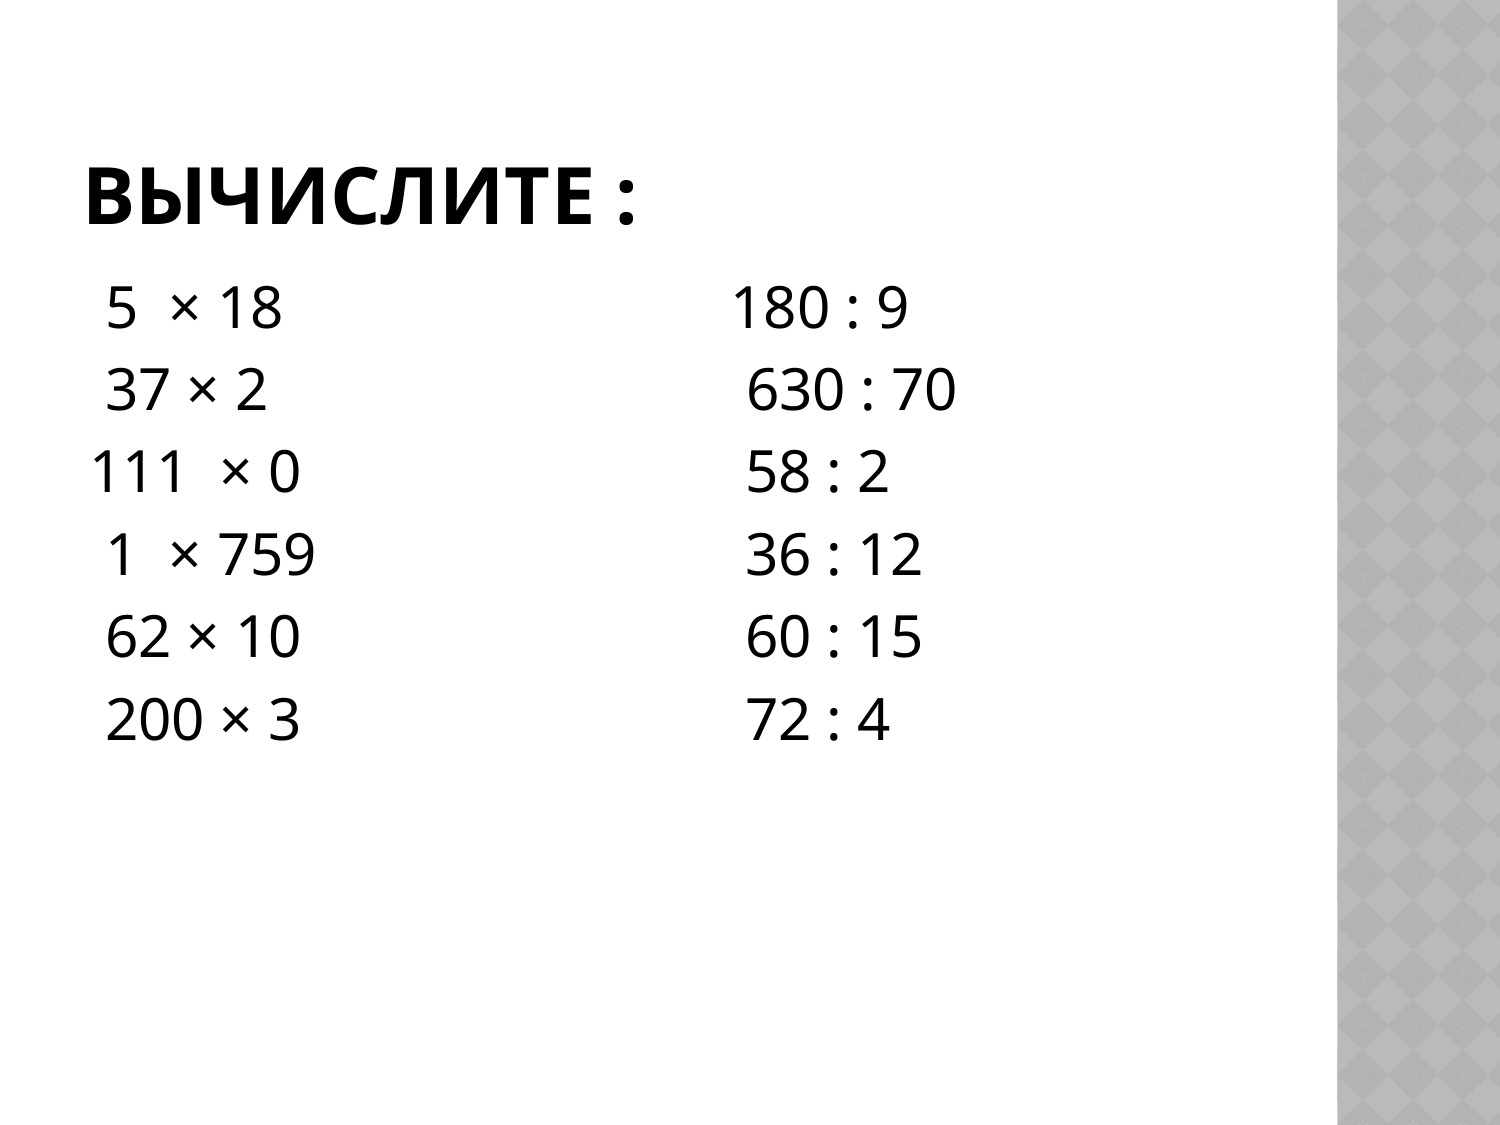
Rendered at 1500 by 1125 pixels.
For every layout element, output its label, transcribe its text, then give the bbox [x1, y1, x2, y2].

list 5 × 18 37 × 2 111 × 0 1 × 759 62 × 10 200 × 3 [75, 262, 653, 1005]
title Вычислите : [75, 52, 1263, 240]
list 180 : 9 630 : 70 58 : 2 36 : 12 60 : 15 72 : 4 [685, 262, 1263, 1005]
